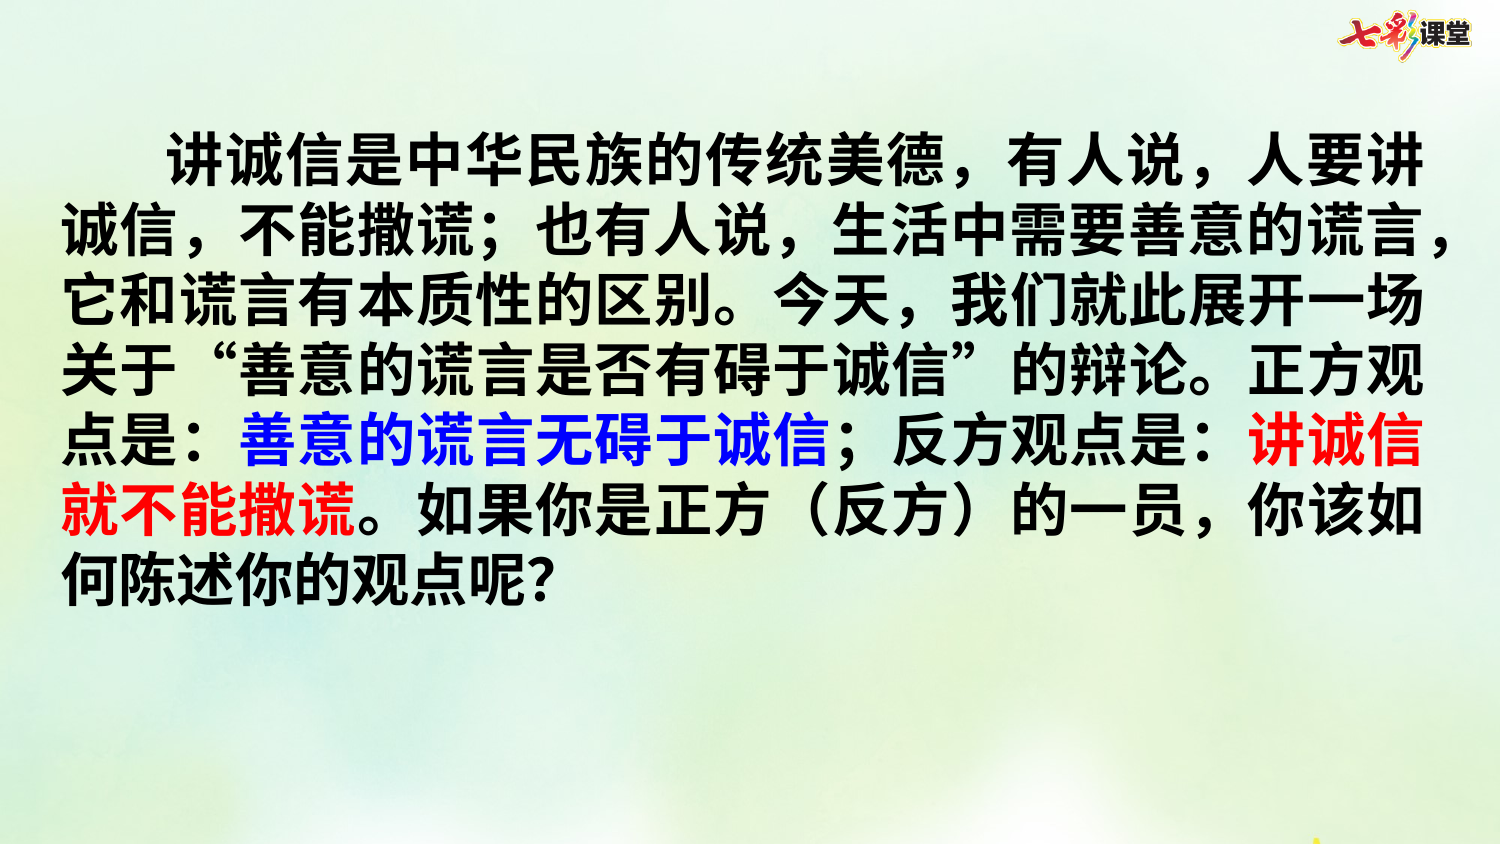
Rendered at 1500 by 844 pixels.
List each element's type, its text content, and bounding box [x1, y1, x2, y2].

picture [0, 0, 1500, 844]
text_box 讲诚信是中华民族的传统美德，有人说，人要讲诚信，不能撒谎；也有人说，生活中需要善意的谎言，它和谎言有本质性的区别。今天，我们就此展开一场关于“善意的谎言是否有碍于诚信”的辩论。正方观点是：善意的谎言无碍于诚信；反方观点是：讲诚信就不能撒谎。如果你是正方（反方）的一员，你该如何陈述你的观点呢？ [45, 116, 1440, 621]
